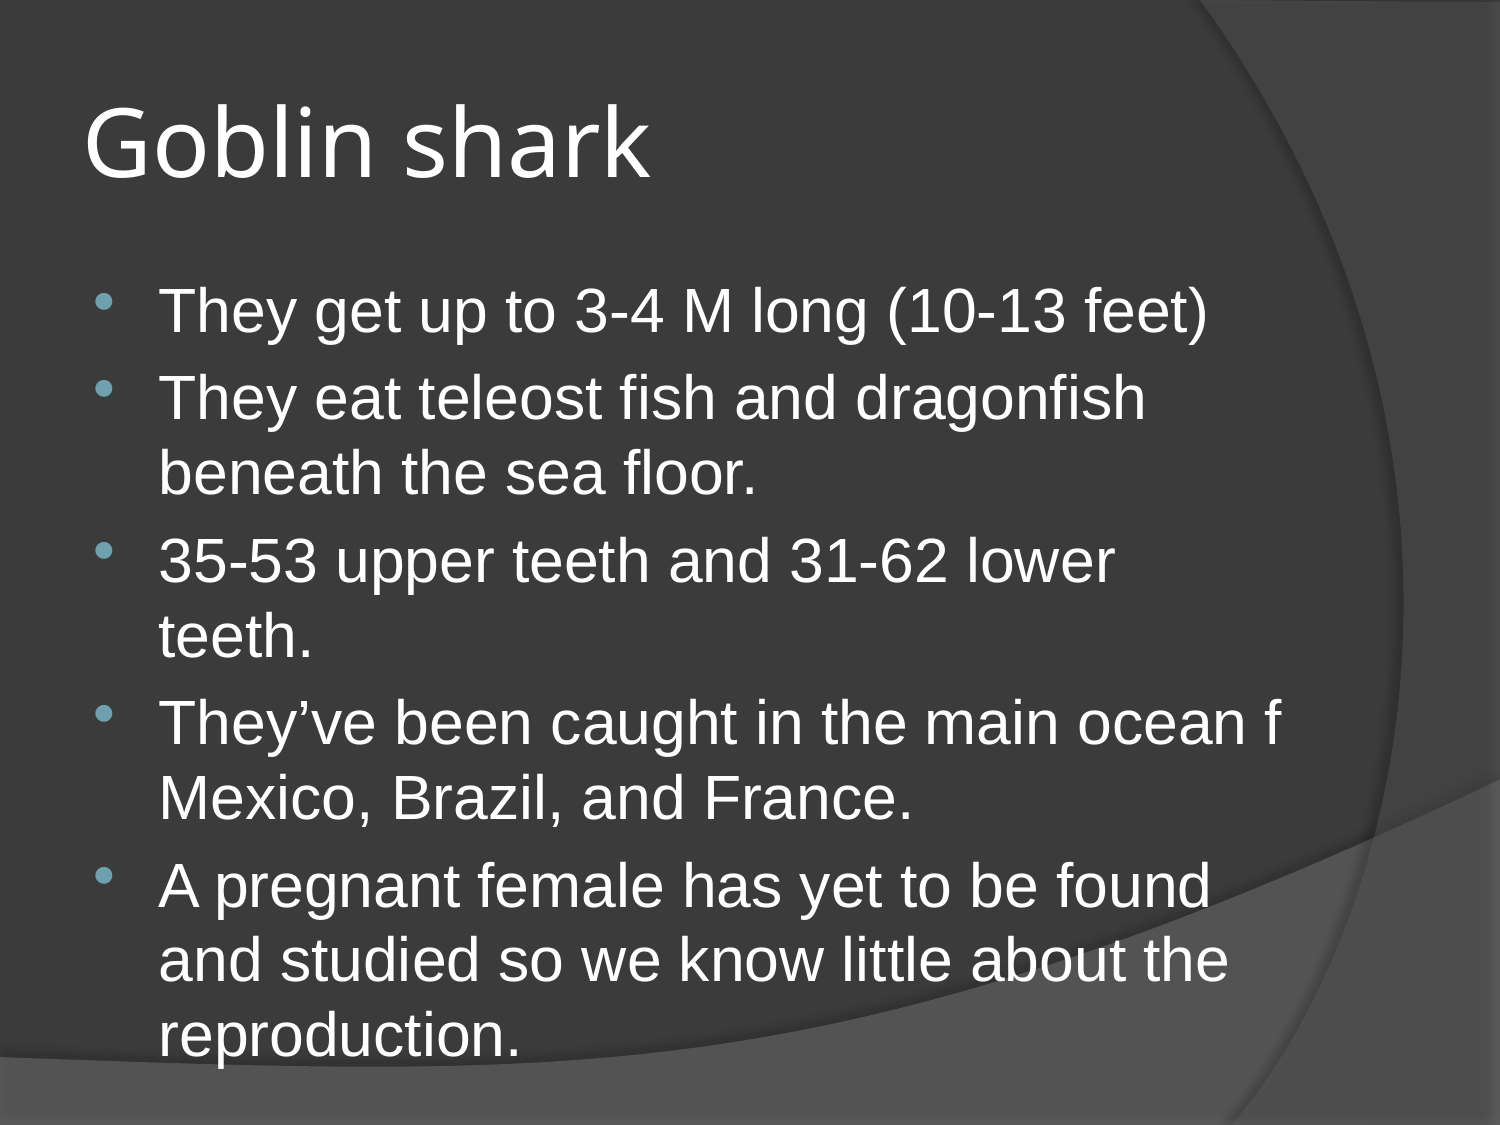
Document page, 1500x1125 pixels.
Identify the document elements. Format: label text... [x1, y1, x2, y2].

title Goblin shark [75, 45, 1300, 233]
list They get up to 3-4 M long (10-13 feet) They eat teleost fish and dragonfish beneath the sea floor. 35-53 upper teeth and 31-62 lower teeth. They’ve been caught in the main ocean f Mexico, Brazil, and France. A pregnant female has yet to be found and studied so we know little about the reproduction. [75, 262, 1300, 1125]
